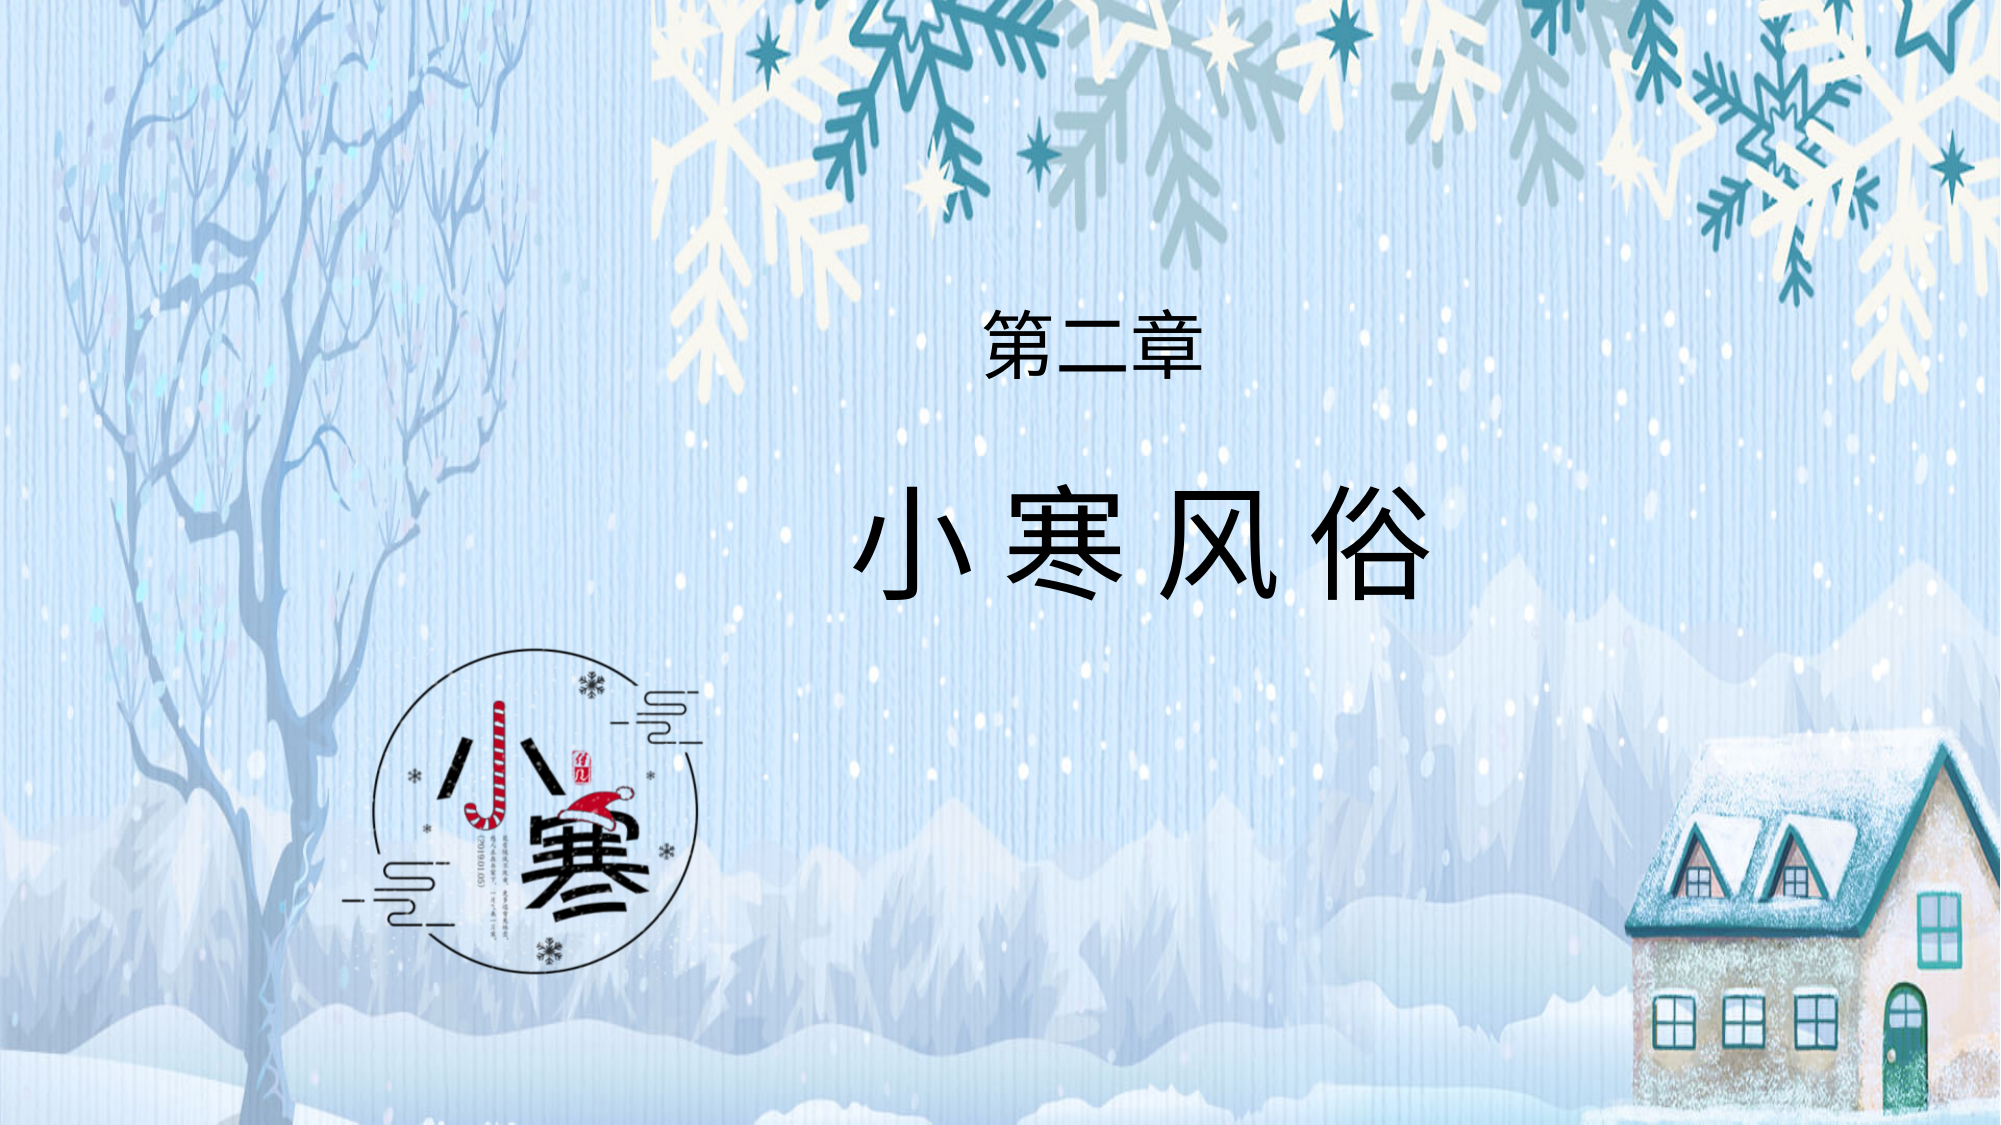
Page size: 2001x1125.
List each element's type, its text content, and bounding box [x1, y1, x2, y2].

picture [0, 0, 2001, 1125]
text_box 小 寒 风 俗 [771, 457, 1511, 623]
text_box 第二章 [858, 291, 1328, 397]
